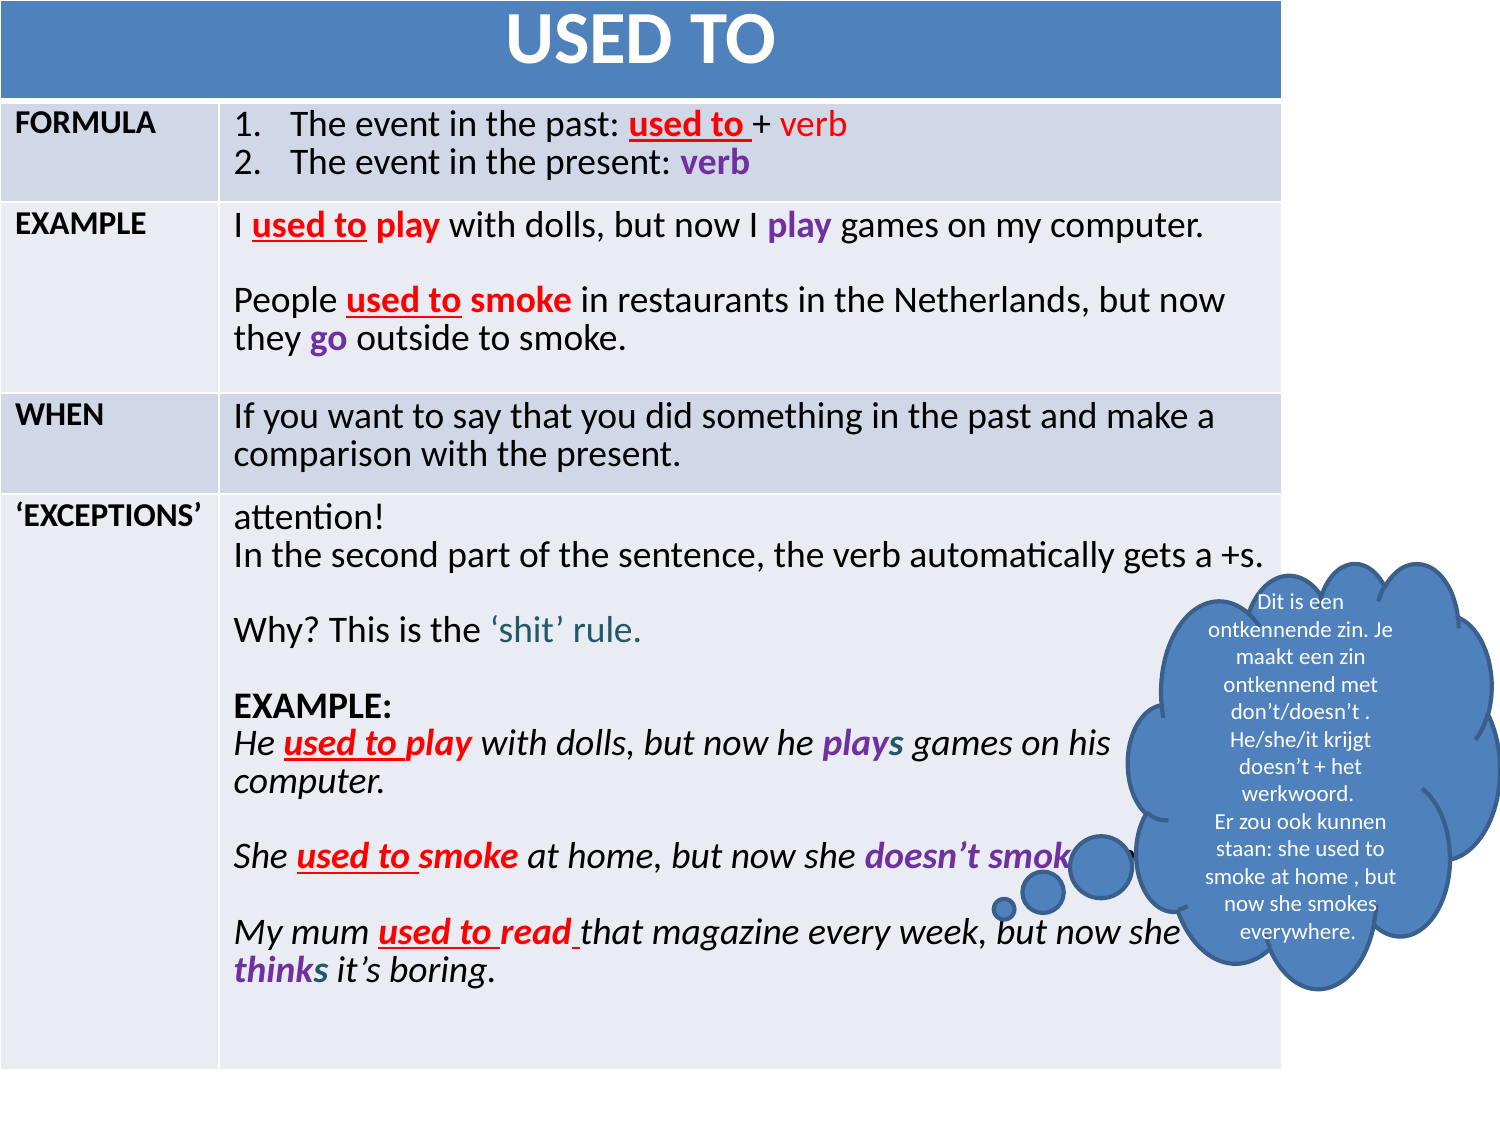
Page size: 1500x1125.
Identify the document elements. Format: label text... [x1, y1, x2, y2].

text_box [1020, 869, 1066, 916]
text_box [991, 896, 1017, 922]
table_cell FORMULA [1, 104, 218, 201]
table_cell EXAMPLE [1, 203, 218, 392]
table_cell WHEN [1, 394, 218, 493]
table_cell If you want to say that you did something in the past and make a comparison with the present. [220, 394, 1281, 493]
table_cell ‘EXCEPTIONS’ [1, 495, 218, 1069]
table_header USED TO [1, 1, 1281, 98]
text_box Dit is een ontkennende zin. Je maakt een zin ontkennend met don’t/doesn’t . He/she/it krijgt doesn’t + het werkwoord. Er zou ook kunnen staan: she used to smoke at home , but now she smokes everywhere. [1067, 561, 1500, 992]
table_cell attention! In the second part of the sentence, the verb automatically gets a +s. Why? This is the ‘shit’ rule. EXAMPLE: He used to play with dolls, but now he plays games on his computer. She used to smoke at home, but now she doesn’t smoke anymore. My mum used to read that magazine every week, but now she thinks it’s boring. [220, 495, 1281, 1069]
table_cell I used to play with dolls, but now I play games on my computer. People used to smoke in restaurants in the Netherlands, but now they go outside to smoke. [220, 203, 1281, 392]
table_cell The event in the past: used to + verb The event in the present: verb [220, 104, 1281, 201]
